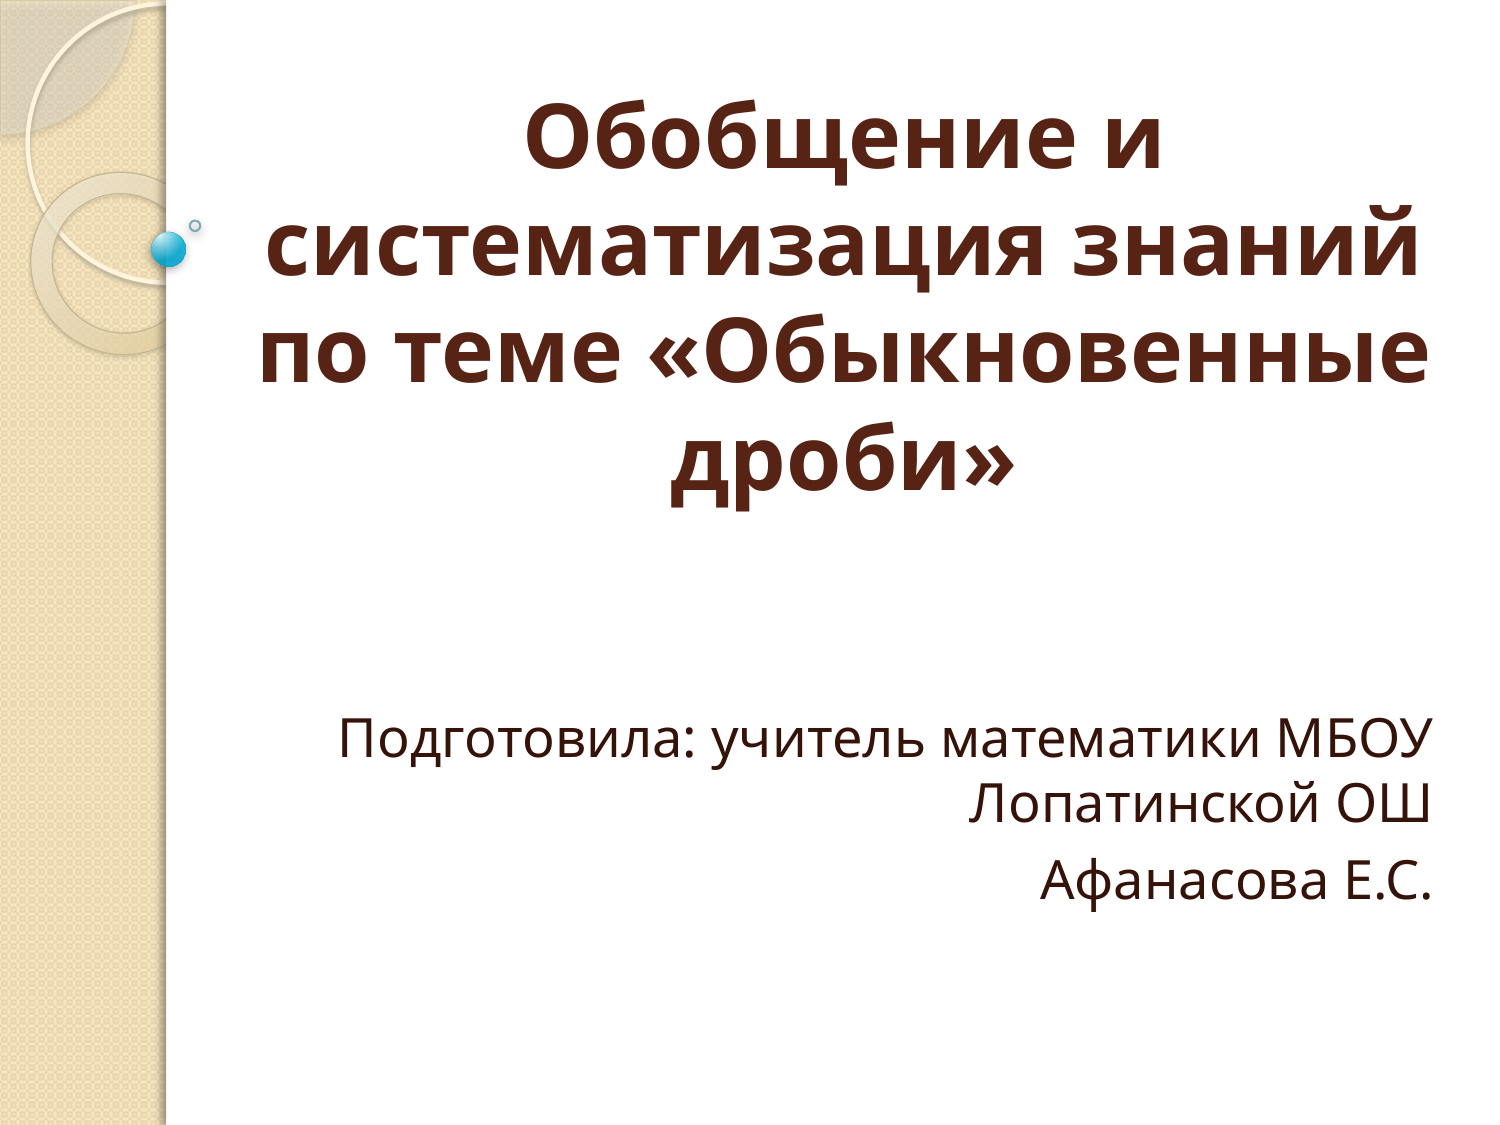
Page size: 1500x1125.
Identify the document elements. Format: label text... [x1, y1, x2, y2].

subtitle Подготовила: учитель математики МБОУ Лопатинской ОШ Афанасова Е.С. [234, 703, 1450, 991]
title Обобщение и систематизация знаний по теме «Обыкновенные дроби» [234, 59, 1454, 516]
